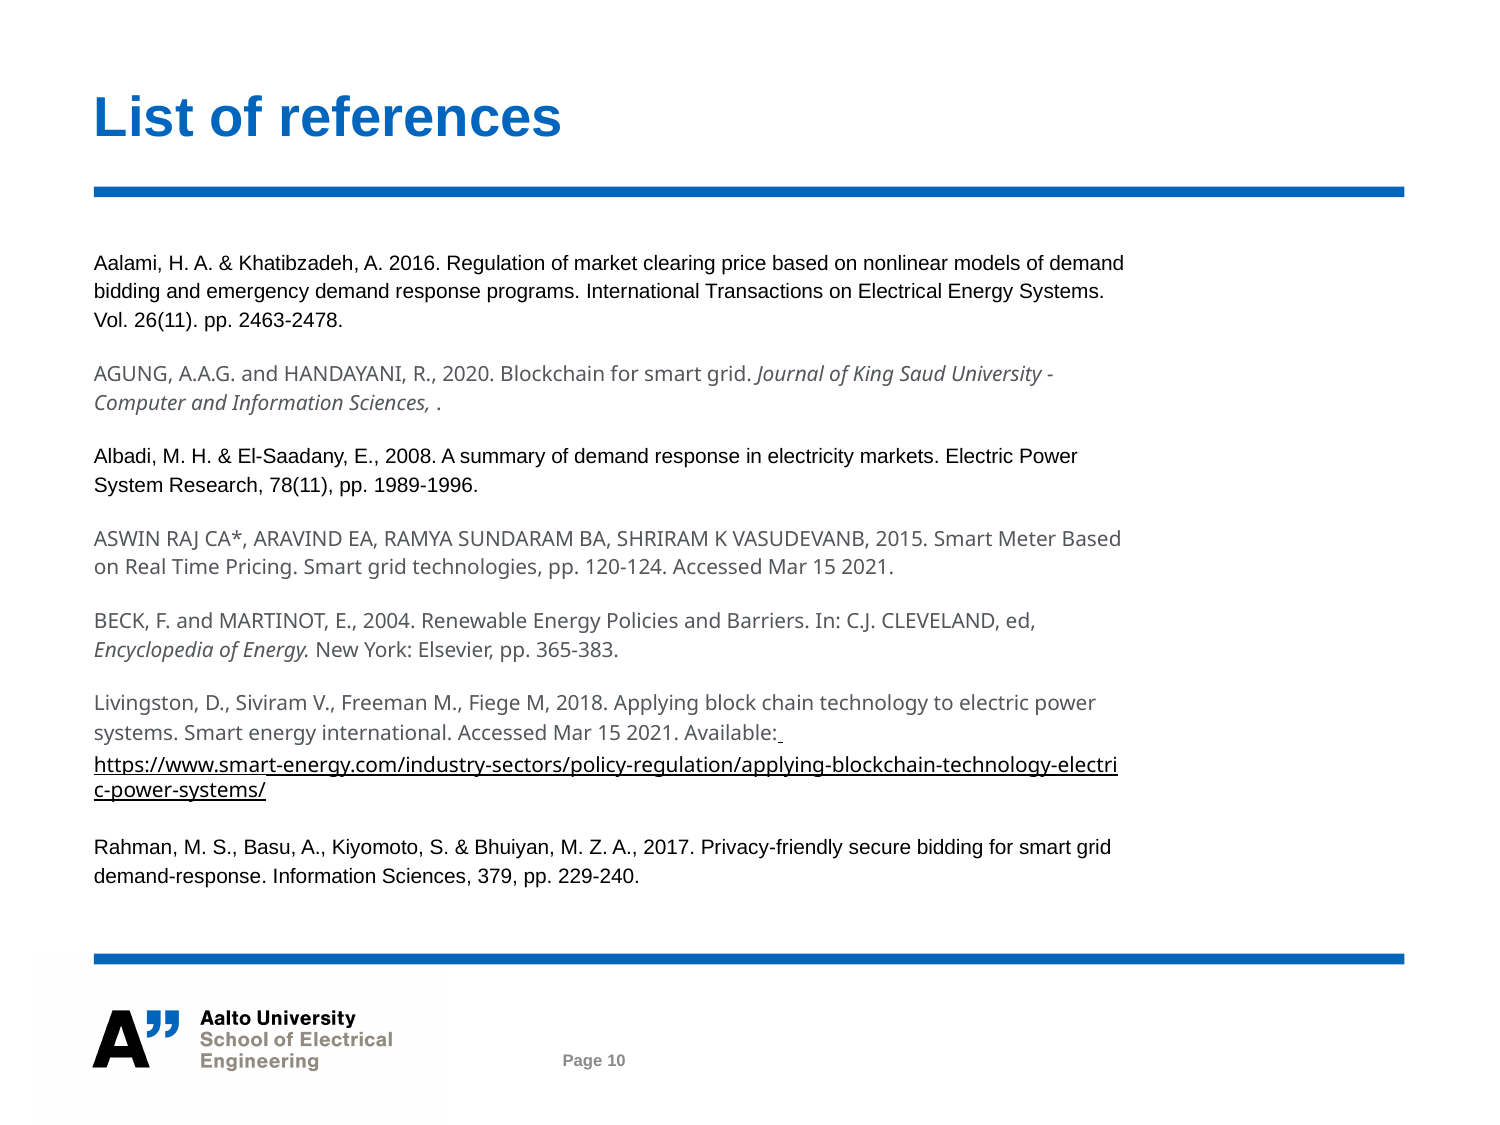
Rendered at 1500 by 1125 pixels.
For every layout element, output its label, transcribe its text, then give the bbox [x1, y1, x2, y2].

picture [35, 953, 449, 1125]
slide_number Page 10 [562, 1050, 816, 1071]
title List of references [93, 80, 1369, 228]
list Aalami, H. A. & Khatibzadeh, A. 2016. Regulation of market clearing price based on nonlinear models of demand bidding and emergency demand response programs. International Transactions on Electrical Energy Systems. Vol. 26(11). pp. 2463-2478. AGUNG, A.A.G. and HANDAYANI, R., 2020. Blockchain for smart grid. Journal of King Saud University - Computer and Information Sciences, . Albadi, M. H. & El-Saadany, E., 2008. A summary of demand response in electricity markets. Electric Power System Research, 78(11), pp. 1989-1996. ASWIN RAJ CA*, ARAVIND EA, RAMYA SUNDARAM BA, SHRIRAM K VASUDEVANB, 2015. Smart Meter Based on Real Time Pricing. Smart grid technologies, pp. 120-124. Accessed Mar 15 2021. BECK, F. and MARTINOT, E., 2004. Renewable Energy Policies and Barriers. In: C.J. CLEVELAND, ed, Encyclopedia of Energy. New York: Elsevier, pp. 365-383. Livingston, D., Siviram V., Freeman M., Fiege M, 2018. Applying block chain technology to electric power systems. Smart energy international. Accessed Mar 15 2021. Available: https://www.smart-energy.com/industry-sectors/policy-regulation/applying-blockchain-technology-electric-power-systems/ Rahman, M. S., Basu, A., Kiyomoto, S. & Bhuiyan, M. Z. A., 2017. Privacy-friendly secure bidding for smart grid demand-response. Information Sciences, 379, pp. 229-240. [93, 245, 1125, 925]
